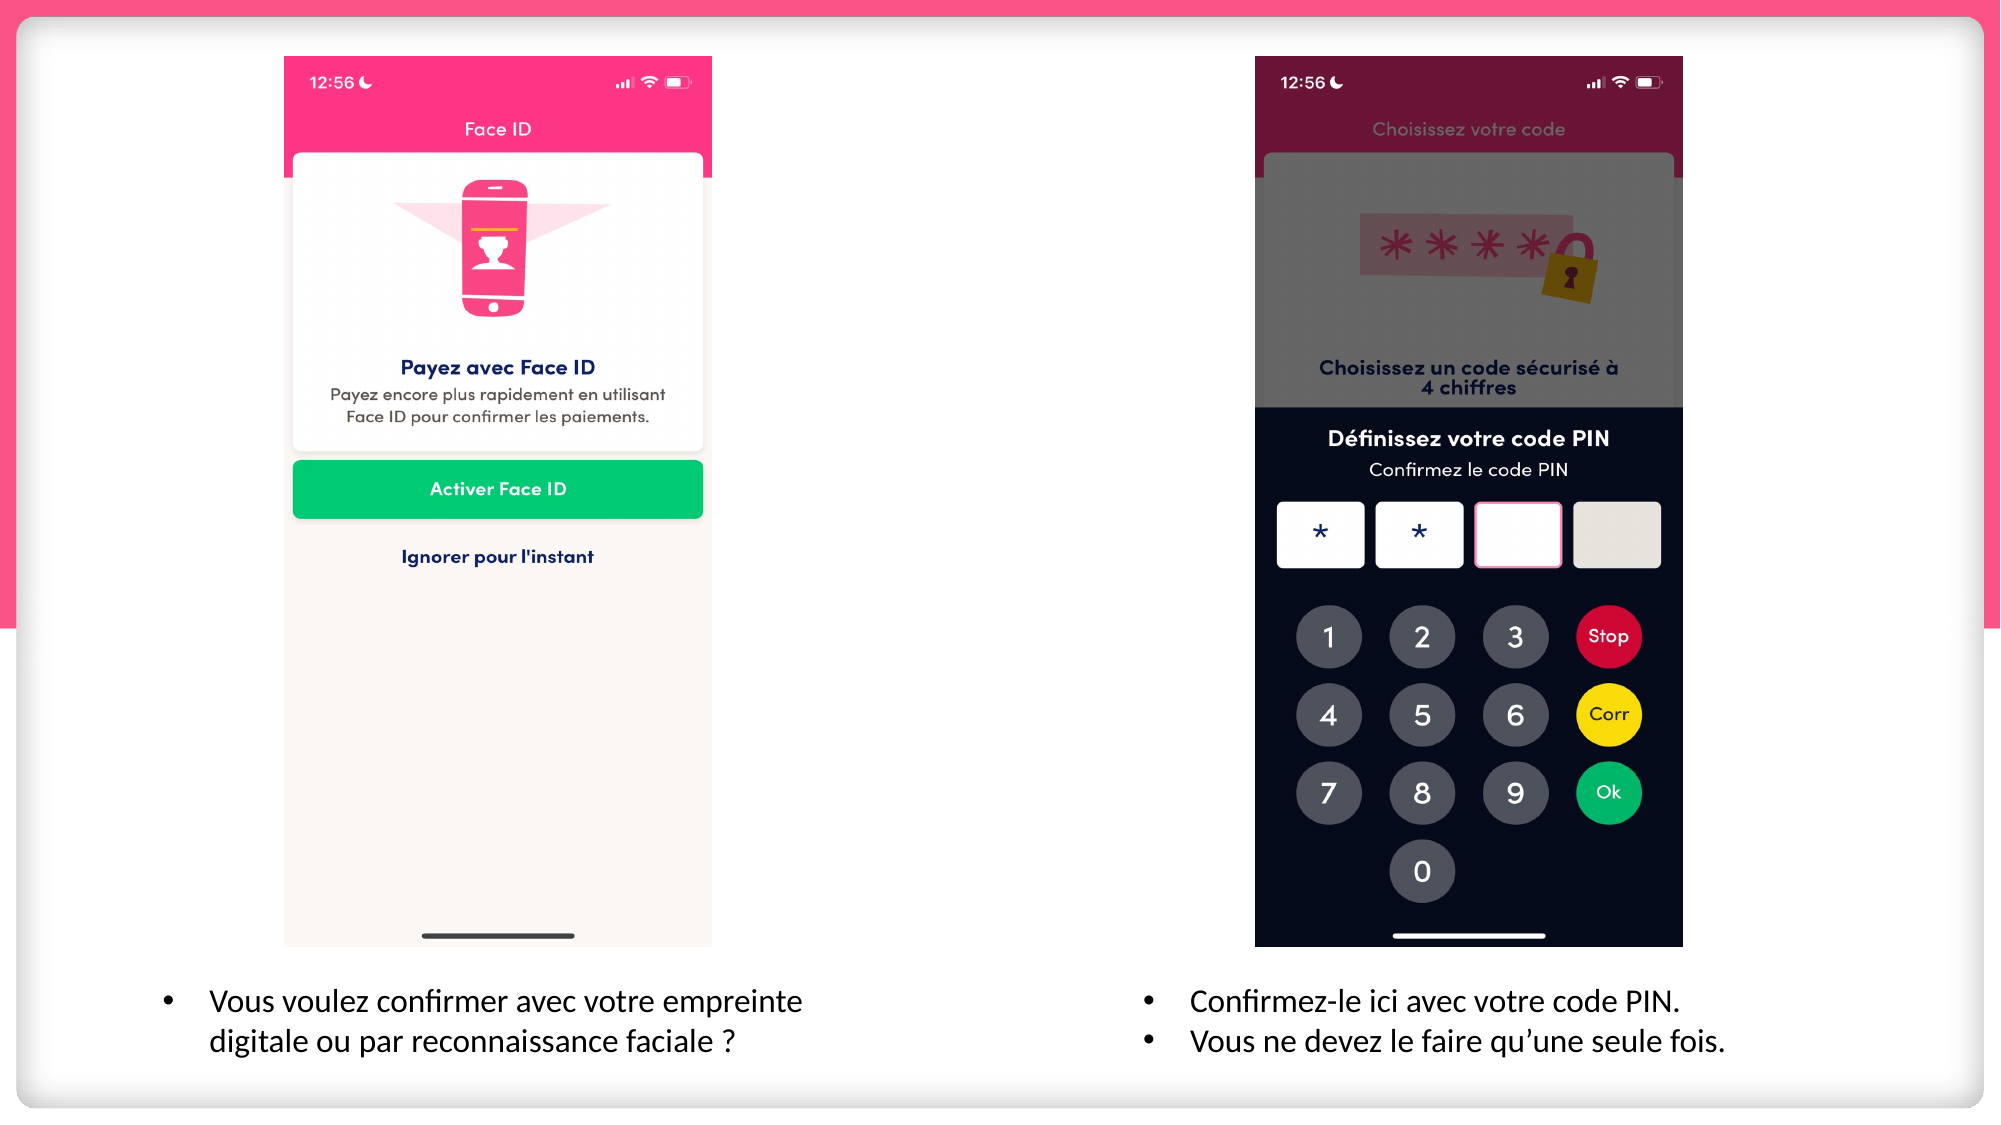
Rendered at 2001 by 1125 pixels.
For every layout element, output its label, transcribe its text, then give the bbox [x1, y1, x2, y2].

text_box Confirmez-le ici avec votre code PIN. Vous ne devez le faire qu’une seule fois. [1128, 972, 1809, 1067]
picture [0, 0, 2000, 1125]
text_box Vous voulez confirmer avec votre empreinte digitale ou par reconnaissance faciale ? [147, 972, 872, 1067]
